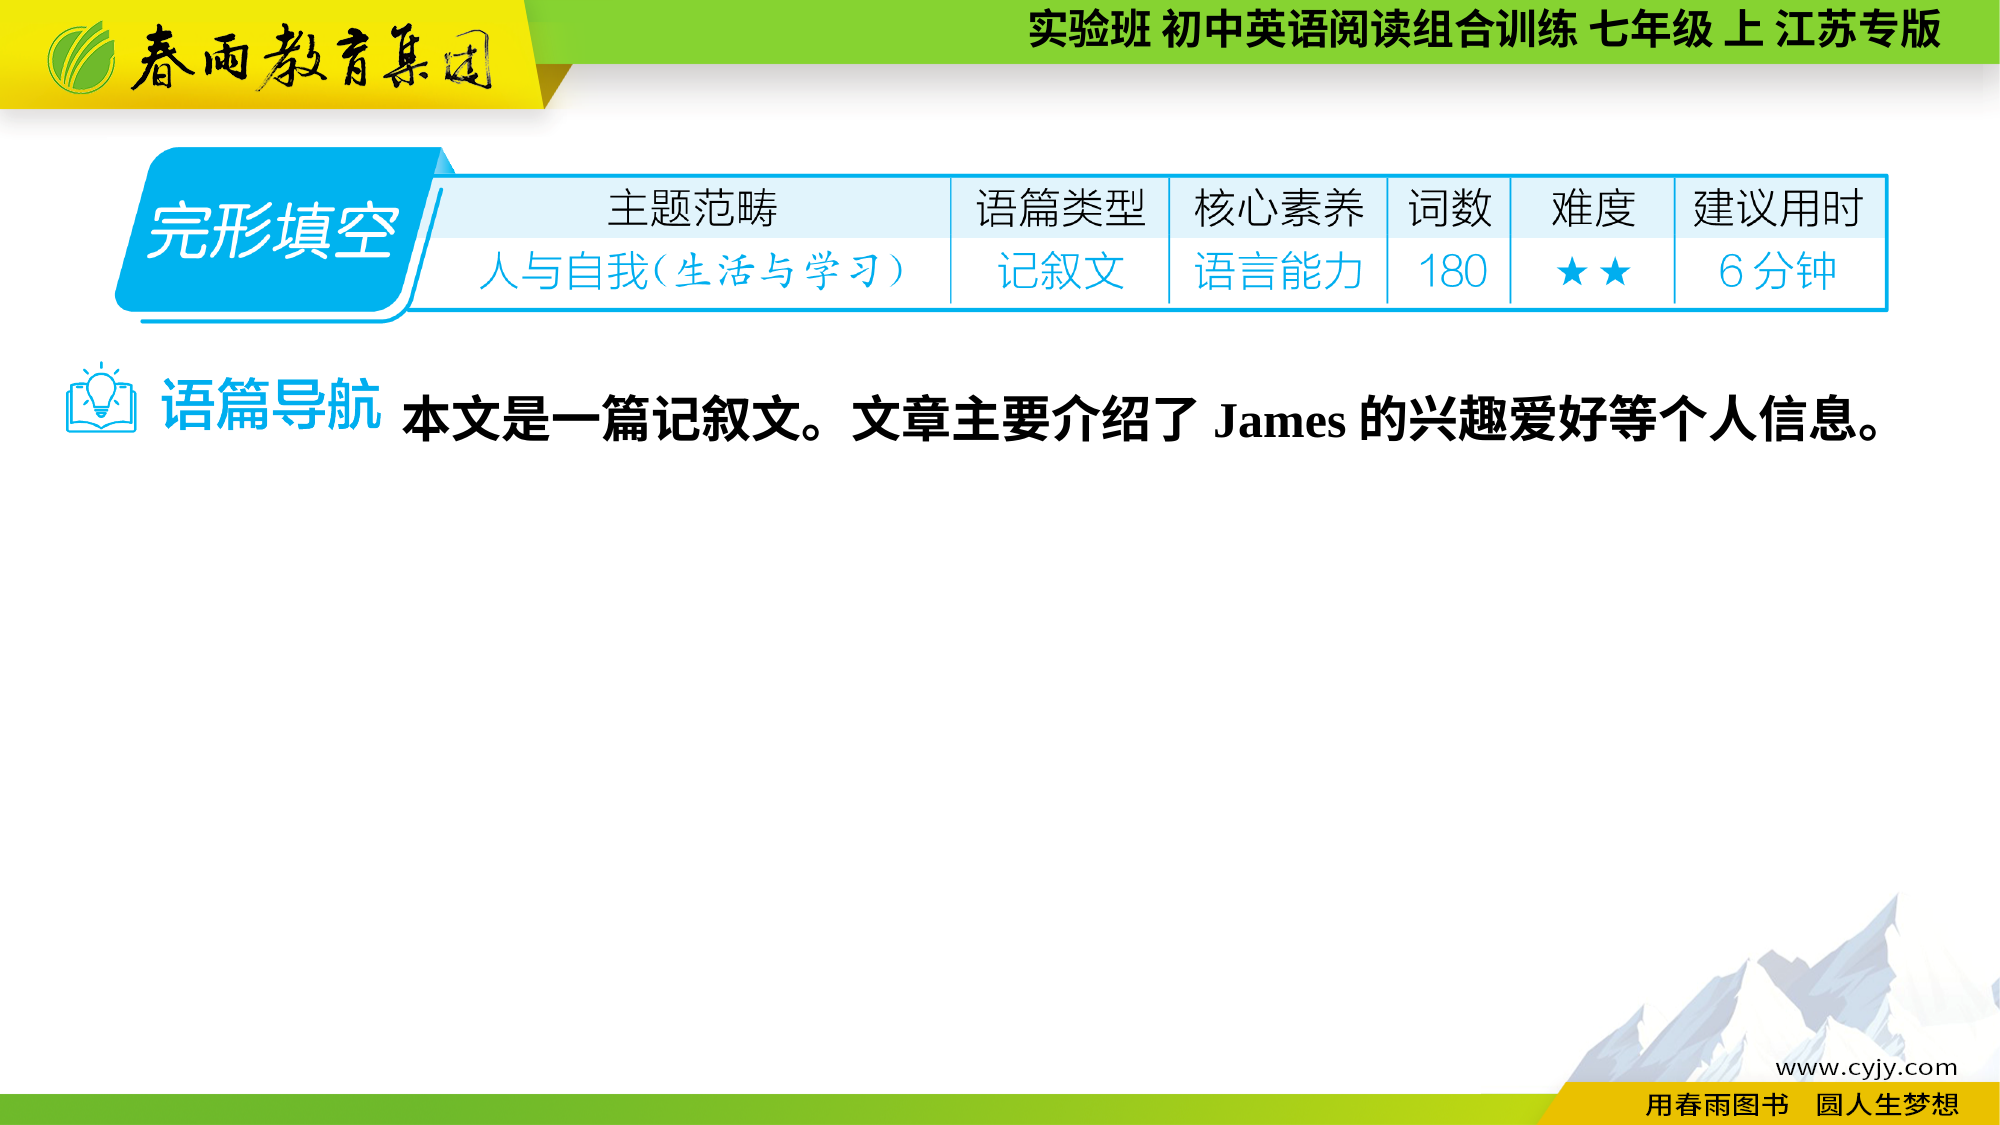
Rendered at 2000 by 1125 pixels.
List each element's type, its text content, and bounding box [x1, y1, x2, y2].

picture [0, 0, 2000, 1125]
list 本文是一篇记叙文。文章主要介绍了James的兴趣爱好等个人信息。 [59, 349, 1944, 445]
